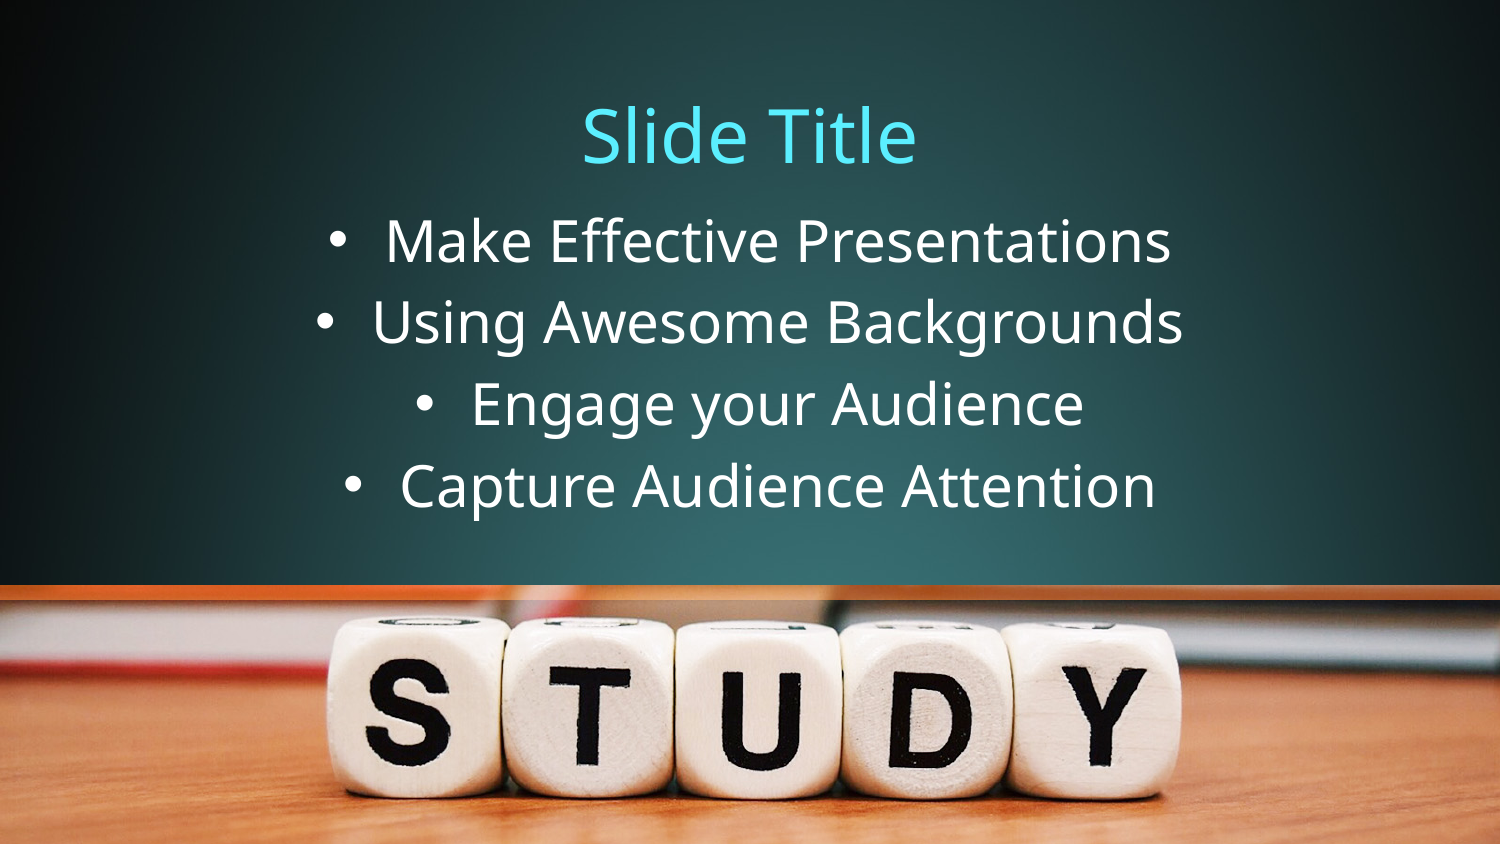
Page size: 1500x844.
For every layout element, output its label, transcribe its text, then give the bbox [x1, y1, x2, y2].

picture [0, 0, 1500, 844]
list Make Effective Presentations Using Awesome Backgrounds Engage your Audience Capture Audience Attention [73, 196, 1427, 773]
title Slide Title [73, 71, 1427, 196]
